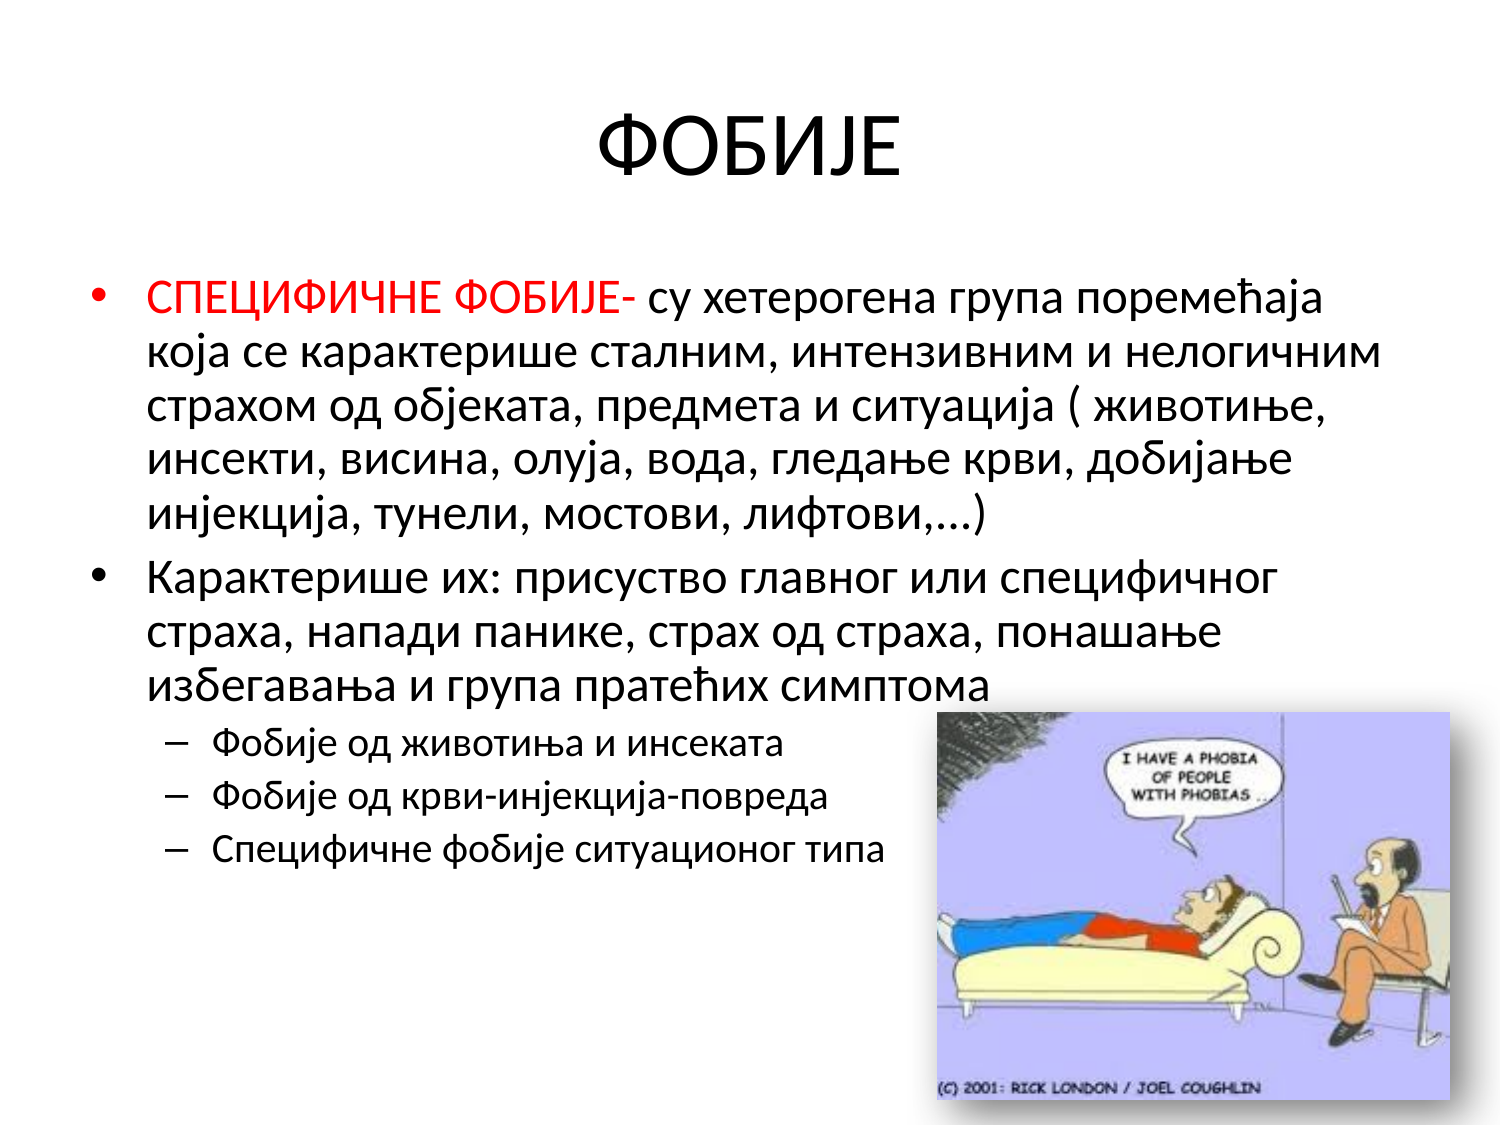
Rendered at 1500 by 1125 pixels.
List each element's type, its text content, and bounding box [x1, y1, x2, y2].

title ФОБИЈЕ [75, 45, 1425, 233]
picture [937, 712, 1451, 1100]
list СПЕЦИФИЧНЕ ФОБИЈЕ- су хетерогена група поремећаја која се карактерише сталним, интензивним и нелогичним страхом од објеката, предмета и ситуација ( животиње, инсекти, висина, олуја, вода, гледање крви, добијање инјекција, тунели, мостови, лифтови,...) Карактерише их: присуство главног или специфичног страха, напади панике, страх од страха, понашање избегавања и група пратећих симптома Фобије од животиња и инсеката Фобије од крви-инјекција-повреда Специфичне фобије ситуационог типа [75, 262, 1425, 1005]
